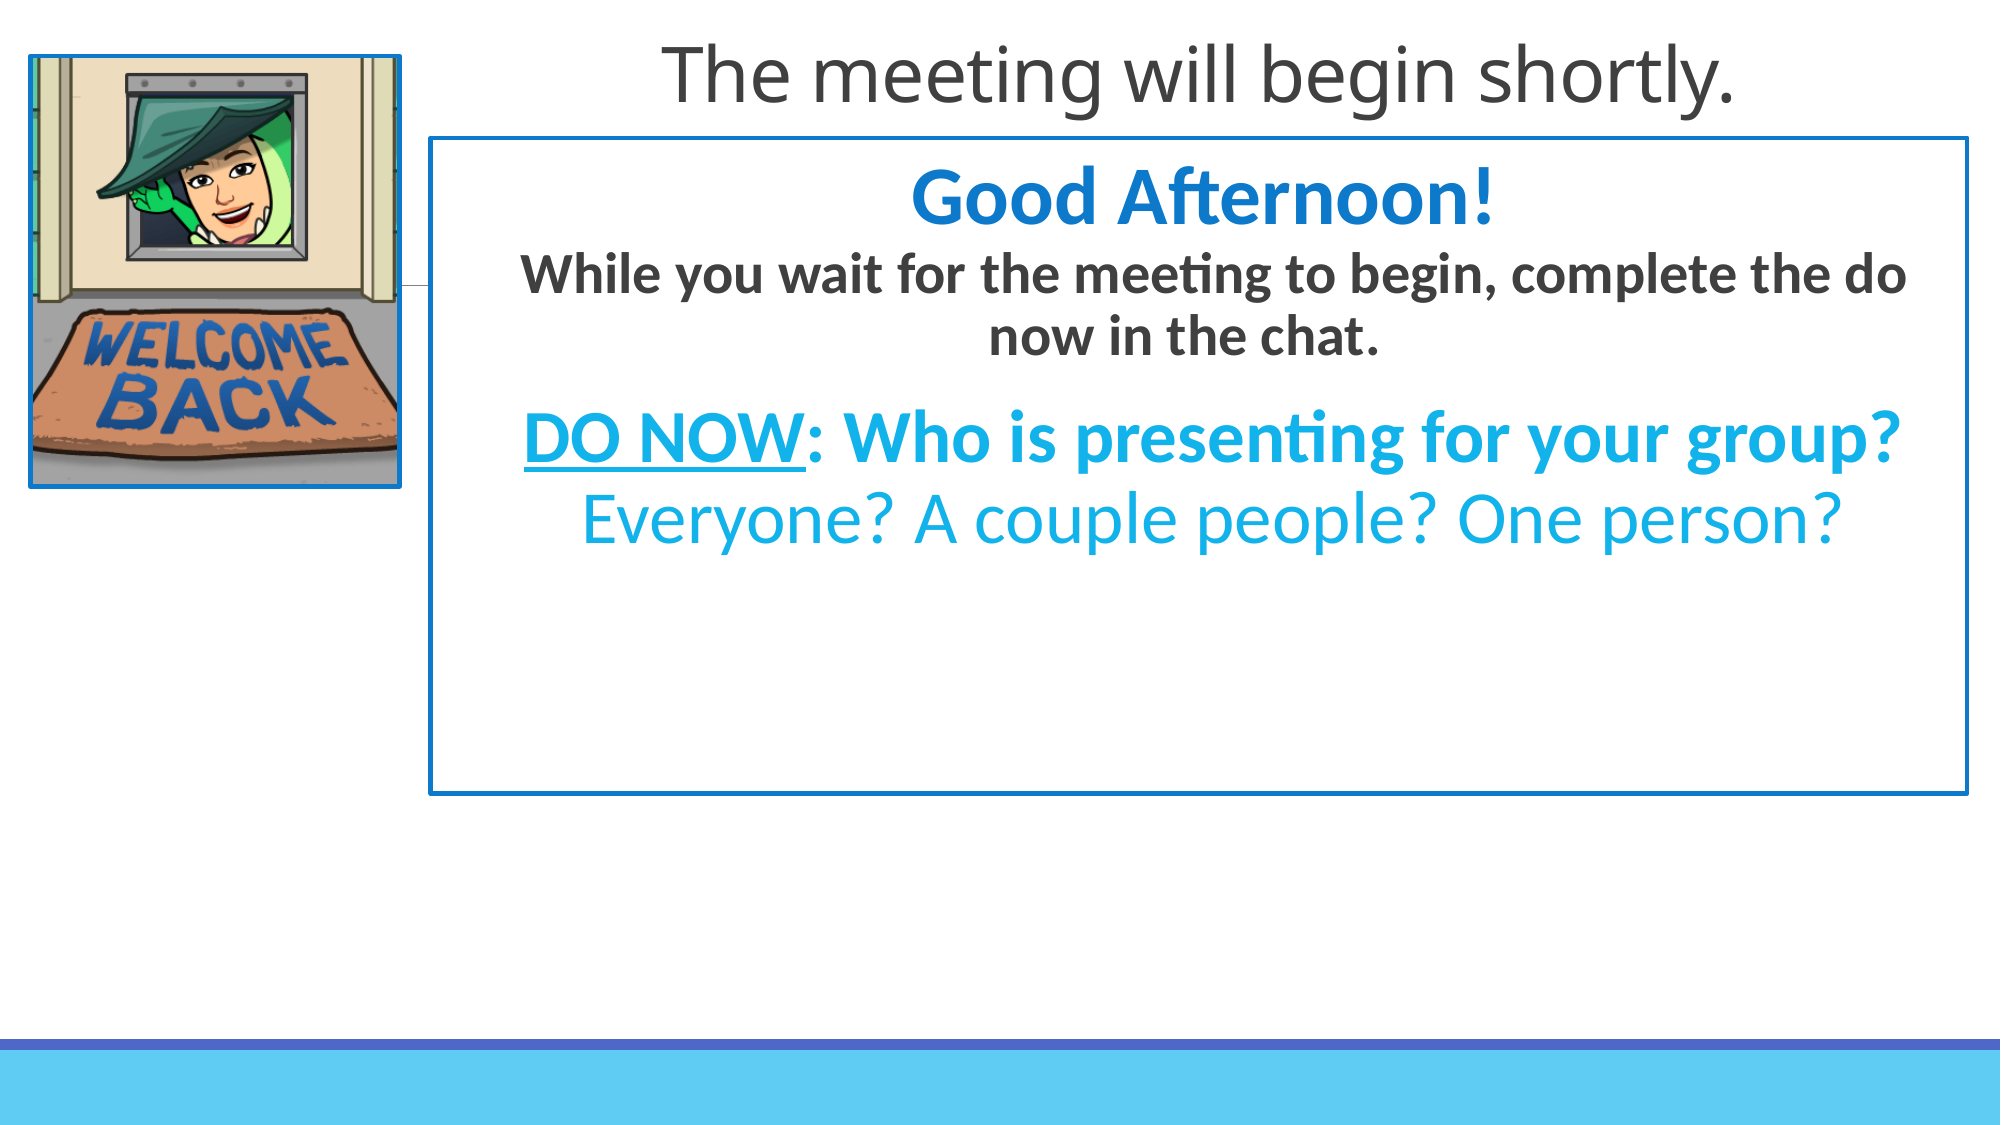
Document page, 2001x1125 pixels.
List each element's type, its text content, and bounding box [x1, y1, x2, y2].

picture [32, 57, 398, 485]
list Good Afternoon! While you wait for the meeting to begin, complete the do now in the chat. DO NOW: Who is presenting for your group? Everyone? A couple people? One person? [430, 137, 1968, 794]
title The meeting will begin shortly. [643, 23, 1755, 127]
